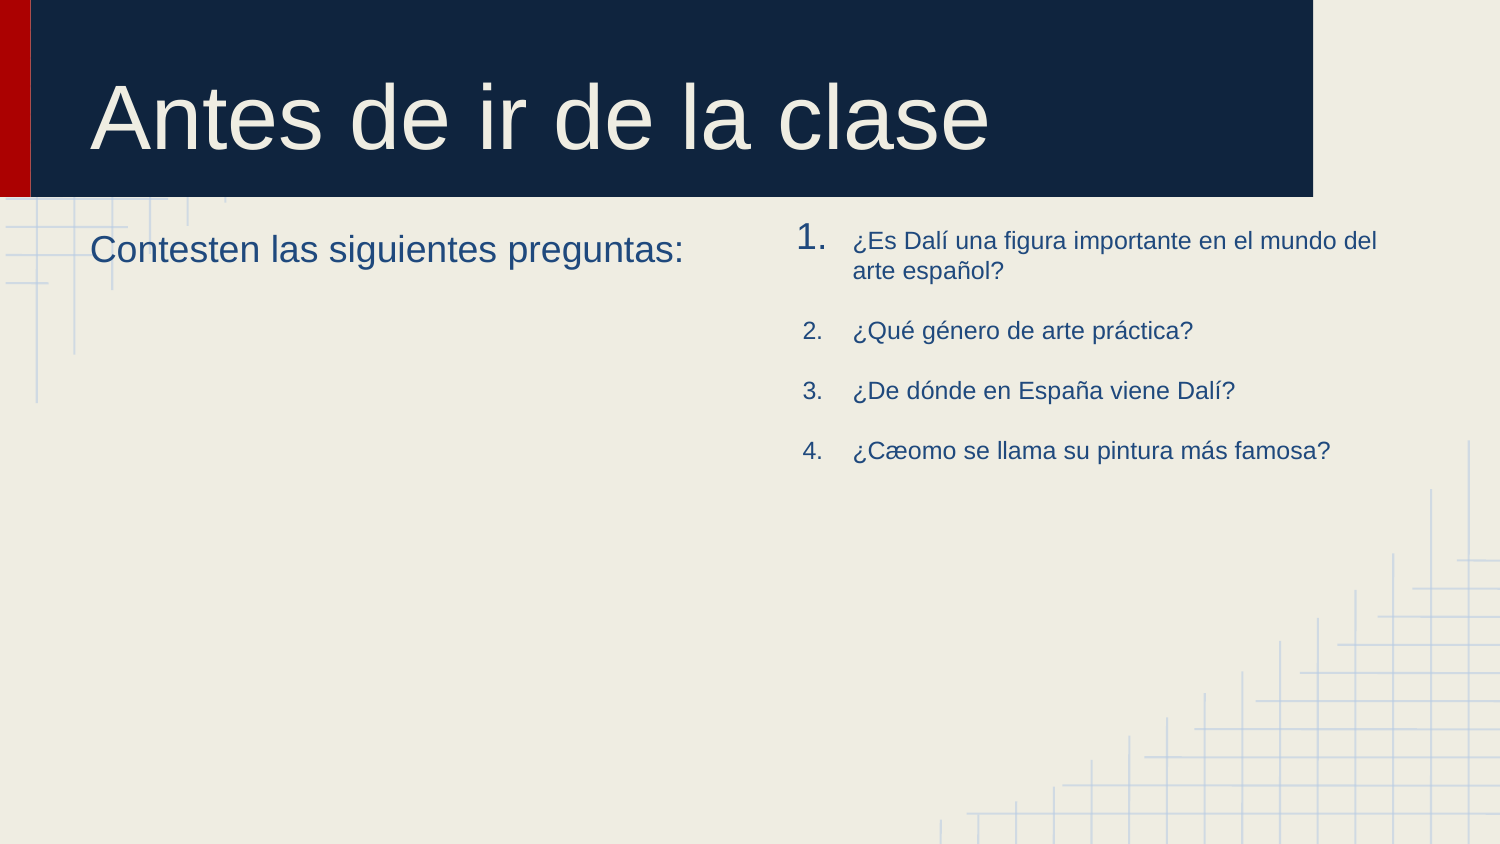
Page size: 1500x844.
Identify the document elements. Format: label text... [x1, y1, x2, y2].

list Contesten las siguientes preguntas: [74, 209, 738, 806]
title Antes de ir de la clase [75, 16, 1276, 183]
list ¿Es Dalí una figura importante en el mundo del arte español? ¿Qué género de arte práctica? ¿De dónde en España viene Dalí? ¿Cæomo se llama su pintura más famosa? [762, 209, 1425, 806]
